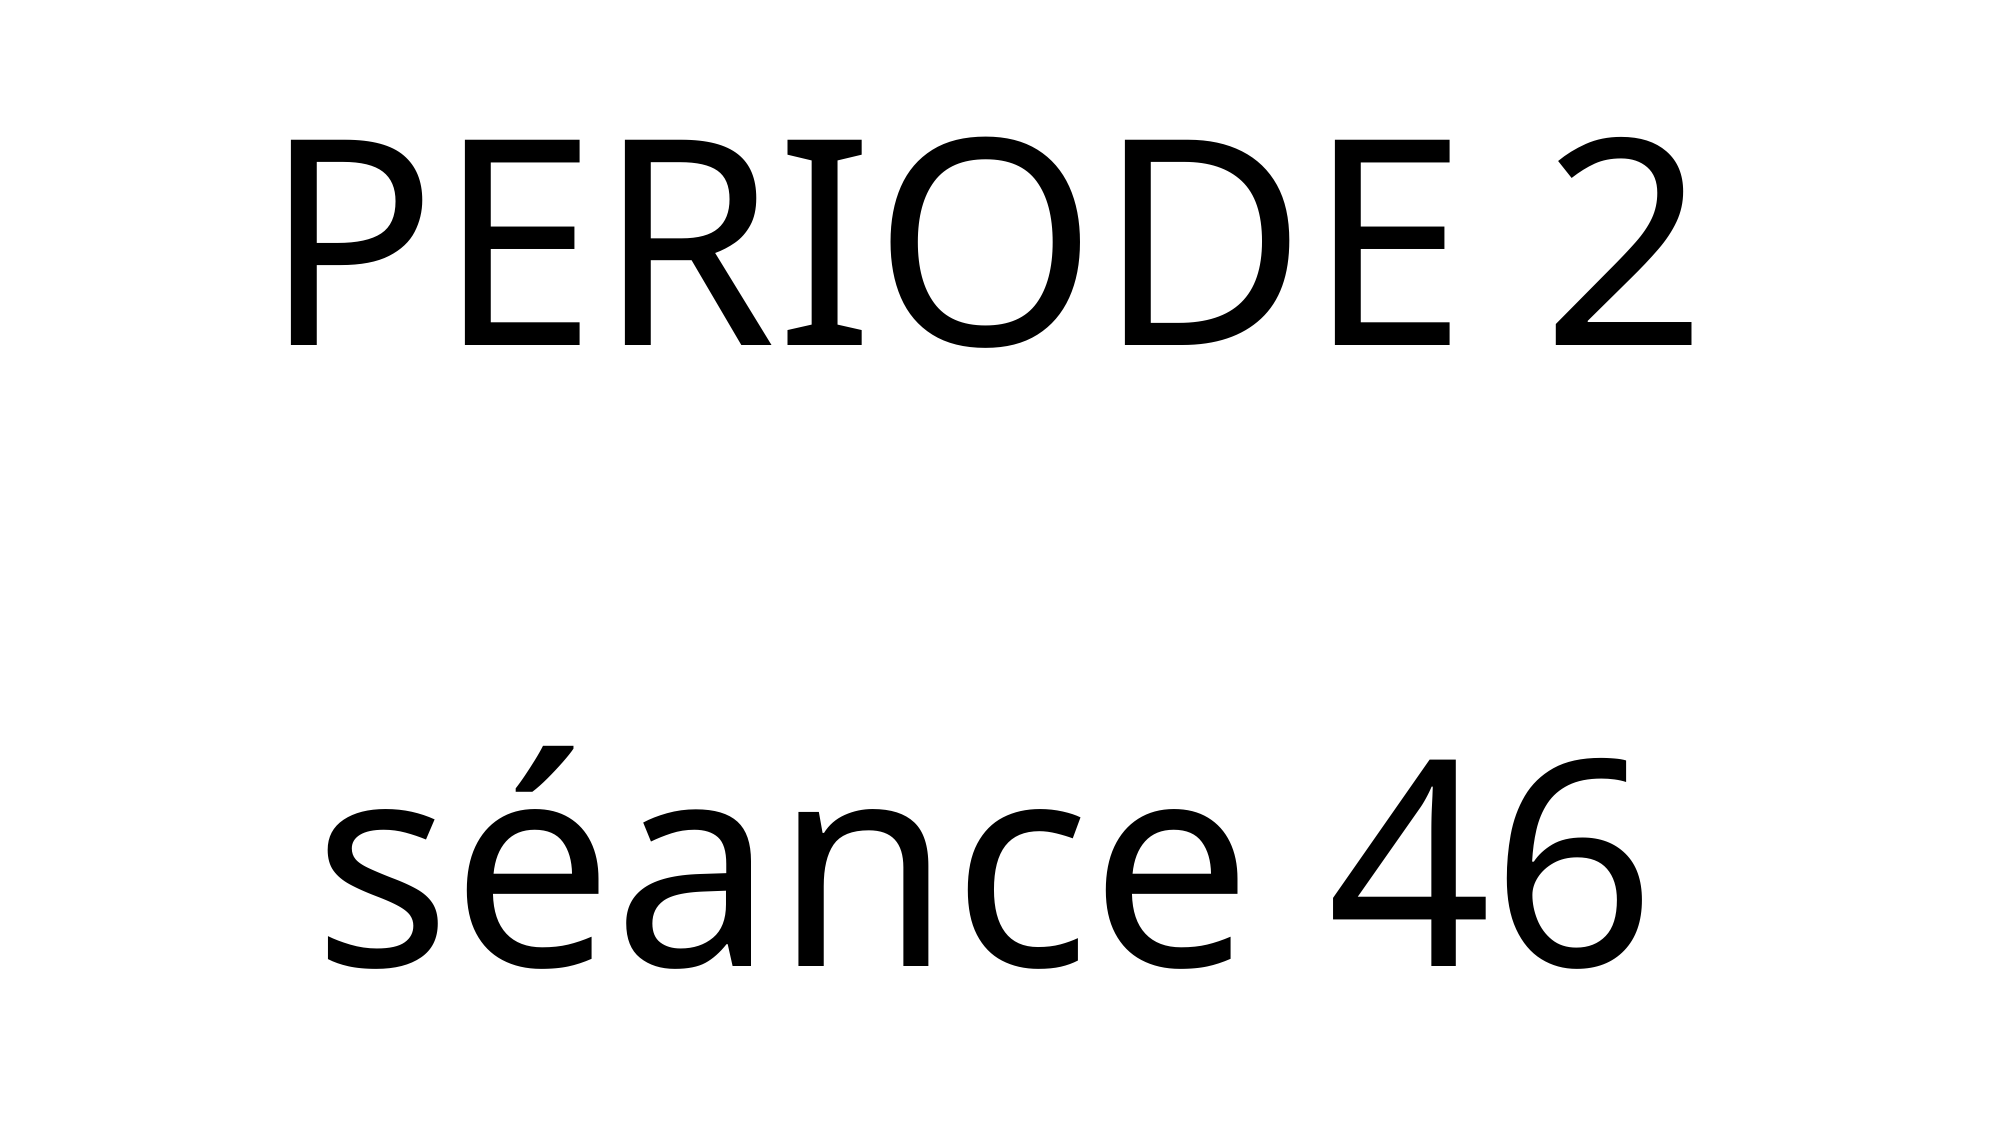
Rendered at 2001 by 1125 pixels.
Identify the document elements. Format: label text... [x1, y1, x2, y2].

title PERIODE 2 séance 46 [0, 0, 2000, 1125]
